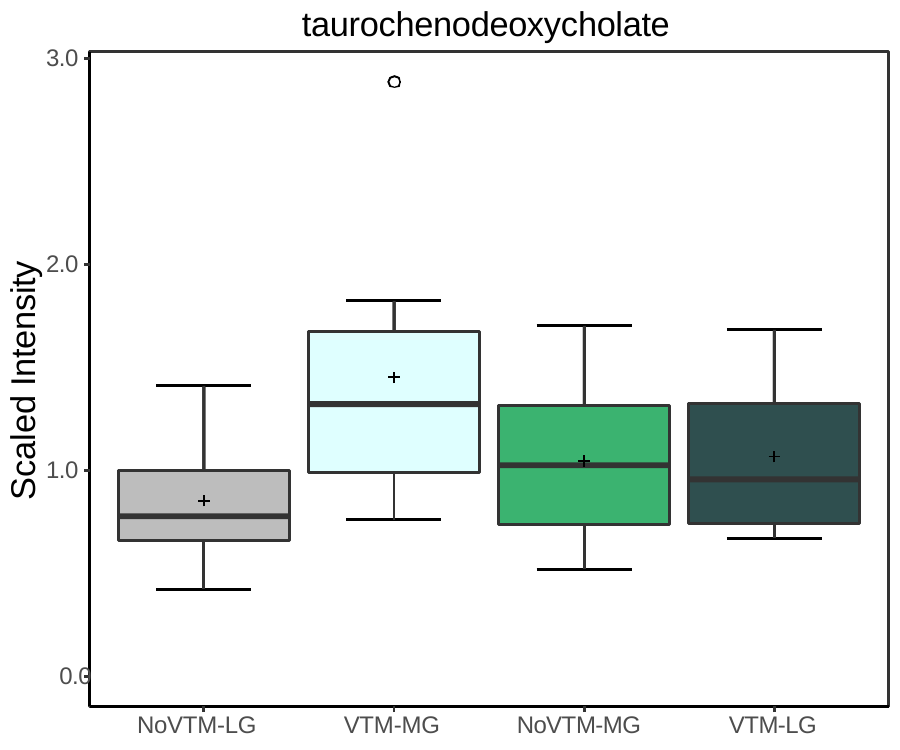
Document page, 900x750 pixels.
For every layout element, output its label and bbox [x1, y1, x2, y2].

text_box [299, 0, 678, 44]
text_box [44, 40, 82, 72]
slide_number [134, 713, 290, 750]
text_box [1, 246, 82, 503]
footer [57, 661, 95, 750]
text_box [83, 50, 891, 738]
